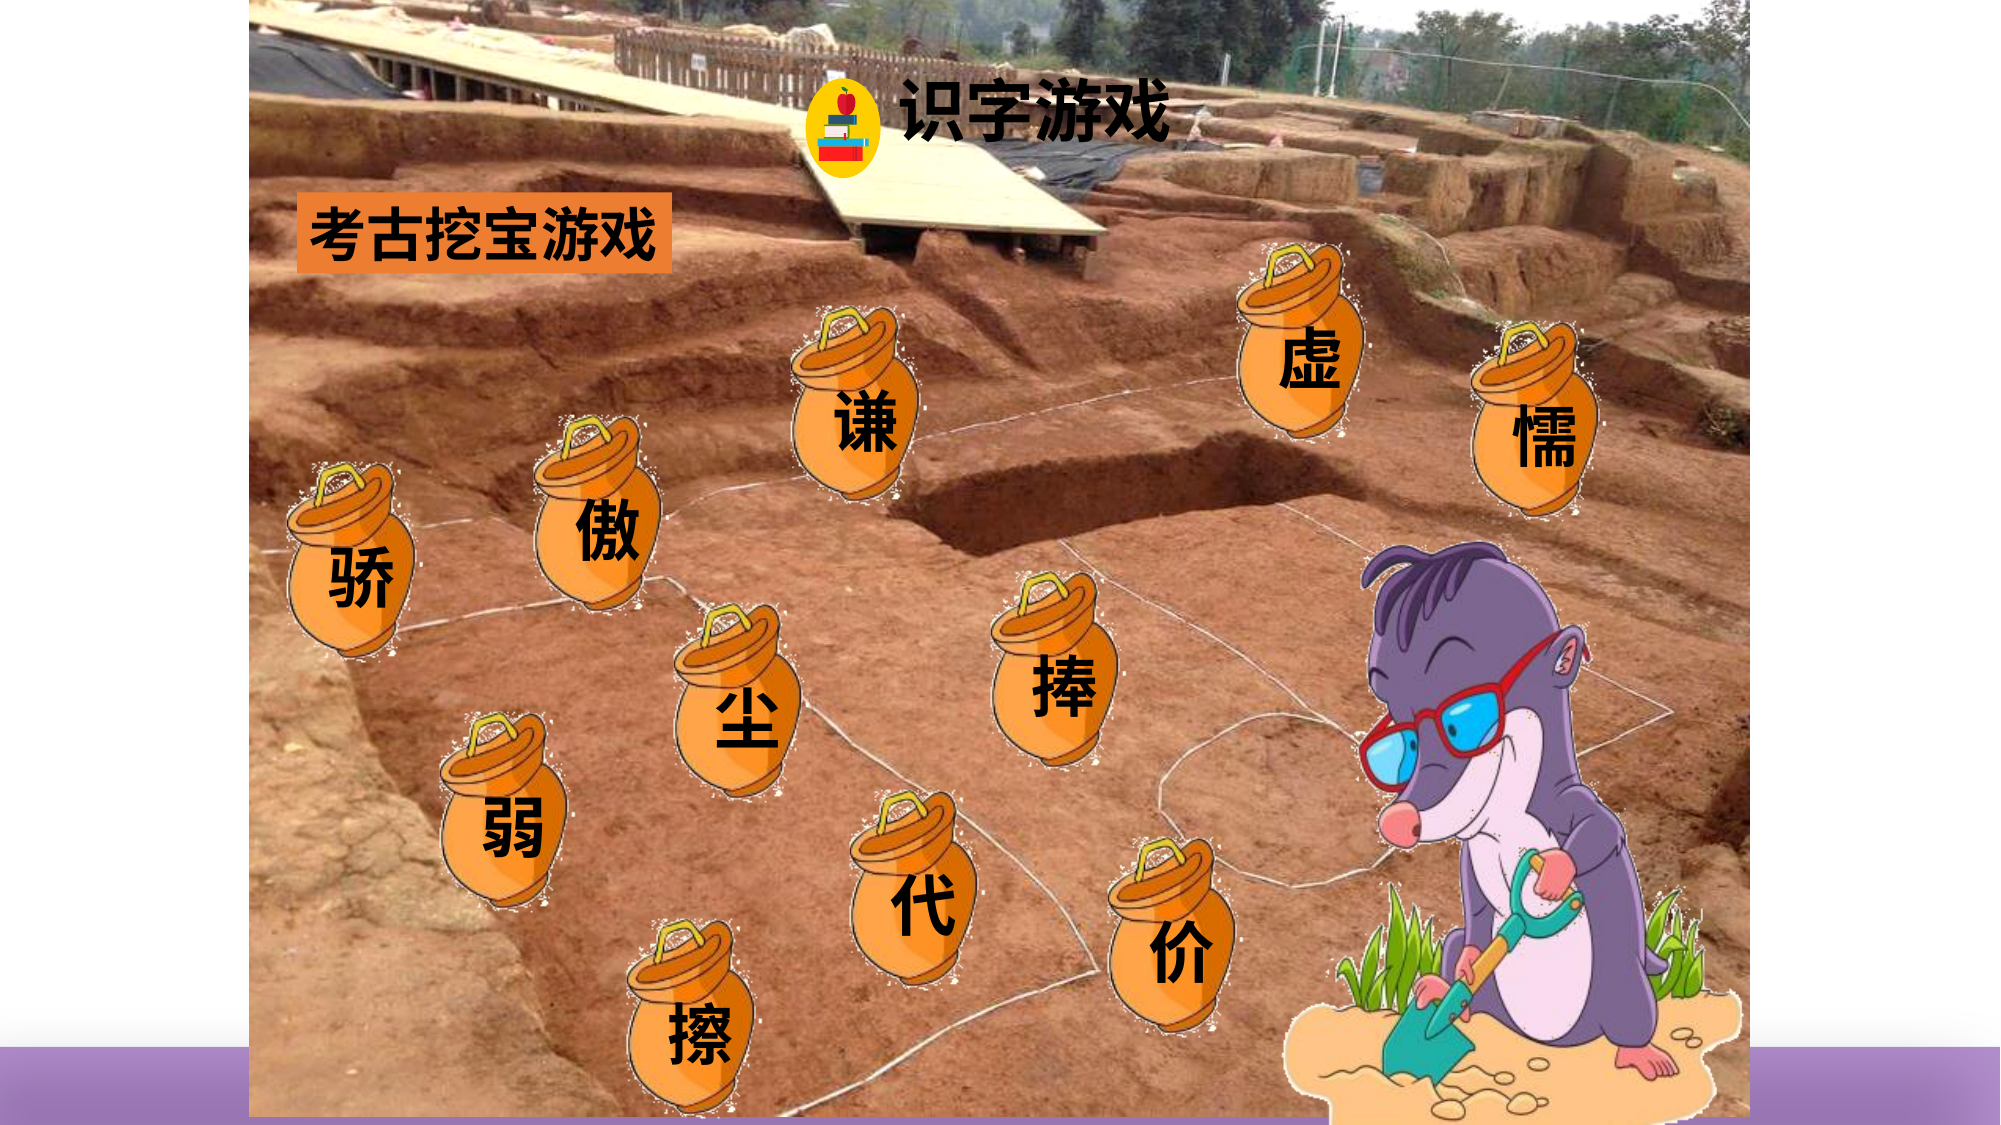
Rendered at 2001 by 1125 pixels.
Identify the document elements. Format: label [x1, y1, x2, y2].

text_box [496, 390, 696, 622]
text_box [1199, 218, 1399, 450]
text_box [805, 78, 881, 179]
text_box [1070, 812, 1270, 1044]
text_box [589, 894, 790, 1125]
text_box [812, 765, 1012, 997]
text_box [753, 281, 954, 513]
picture [249, 0, 1751, 1125]
text_box [249, 437, 450, 669]
text_box [1433, 296, 1633, 528]
text_box [402, 687, 602, 919]
text_box [636, 578, 836, 809]
text_box [953, 546, 1153, 778]
